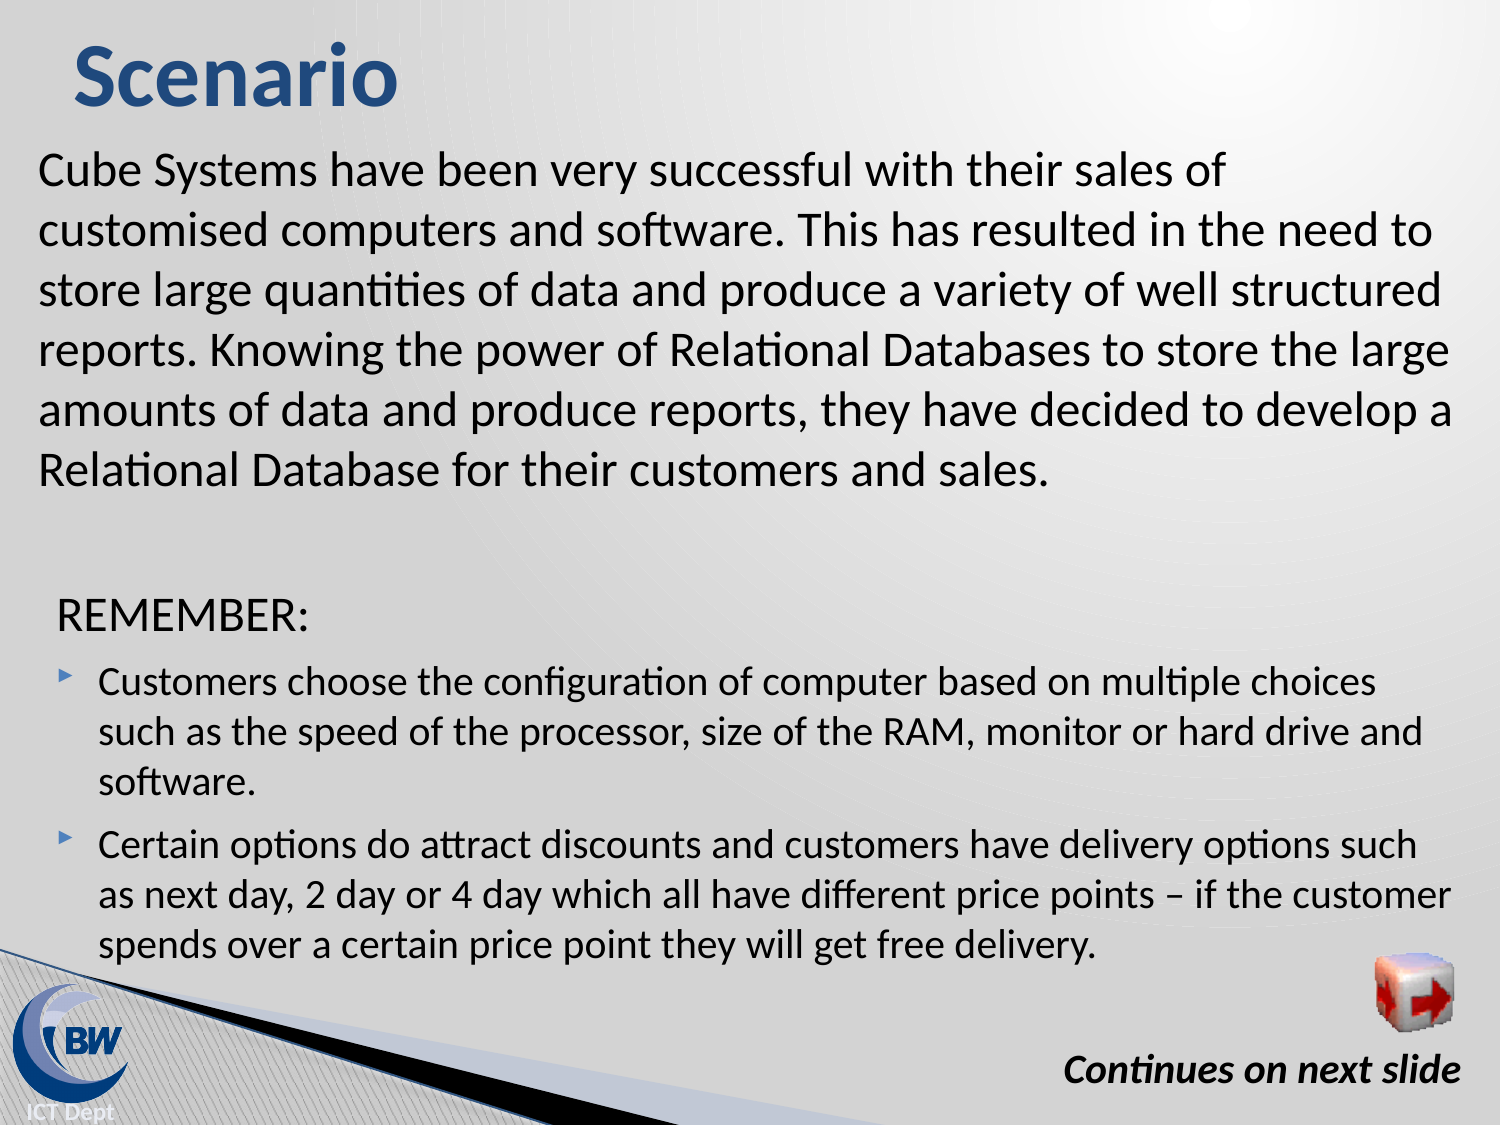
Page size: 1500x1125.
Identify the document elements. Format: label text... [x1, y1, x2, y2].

picture [1359, 937, 1469, 1048]
list Cube Systems have been very successful with their sales of customised computers and software. This has resulted in the need to store large quantities of data and produce a variety of well structured reports. Knowing the power of Relational Databases to store the large amounts of data and produce reports, they have decided to develop a Relational Database for their customers and sales. REMEMBER: Customers choose the configuration of computer based on multiple choices such as the speed of the processor, size of the RAM, monitor or hard drive and software. Certain options do attract discounts and customers have delivery options such as next day, 2 day or 4 day which all have different price points – if the customer spends over a certain price point they will get free delivery. Continues on next slide [23, 128, 1477, 1020]
title Scenario [58, 0, 1409, 141]
picture [0, 972, 141, 1114]
